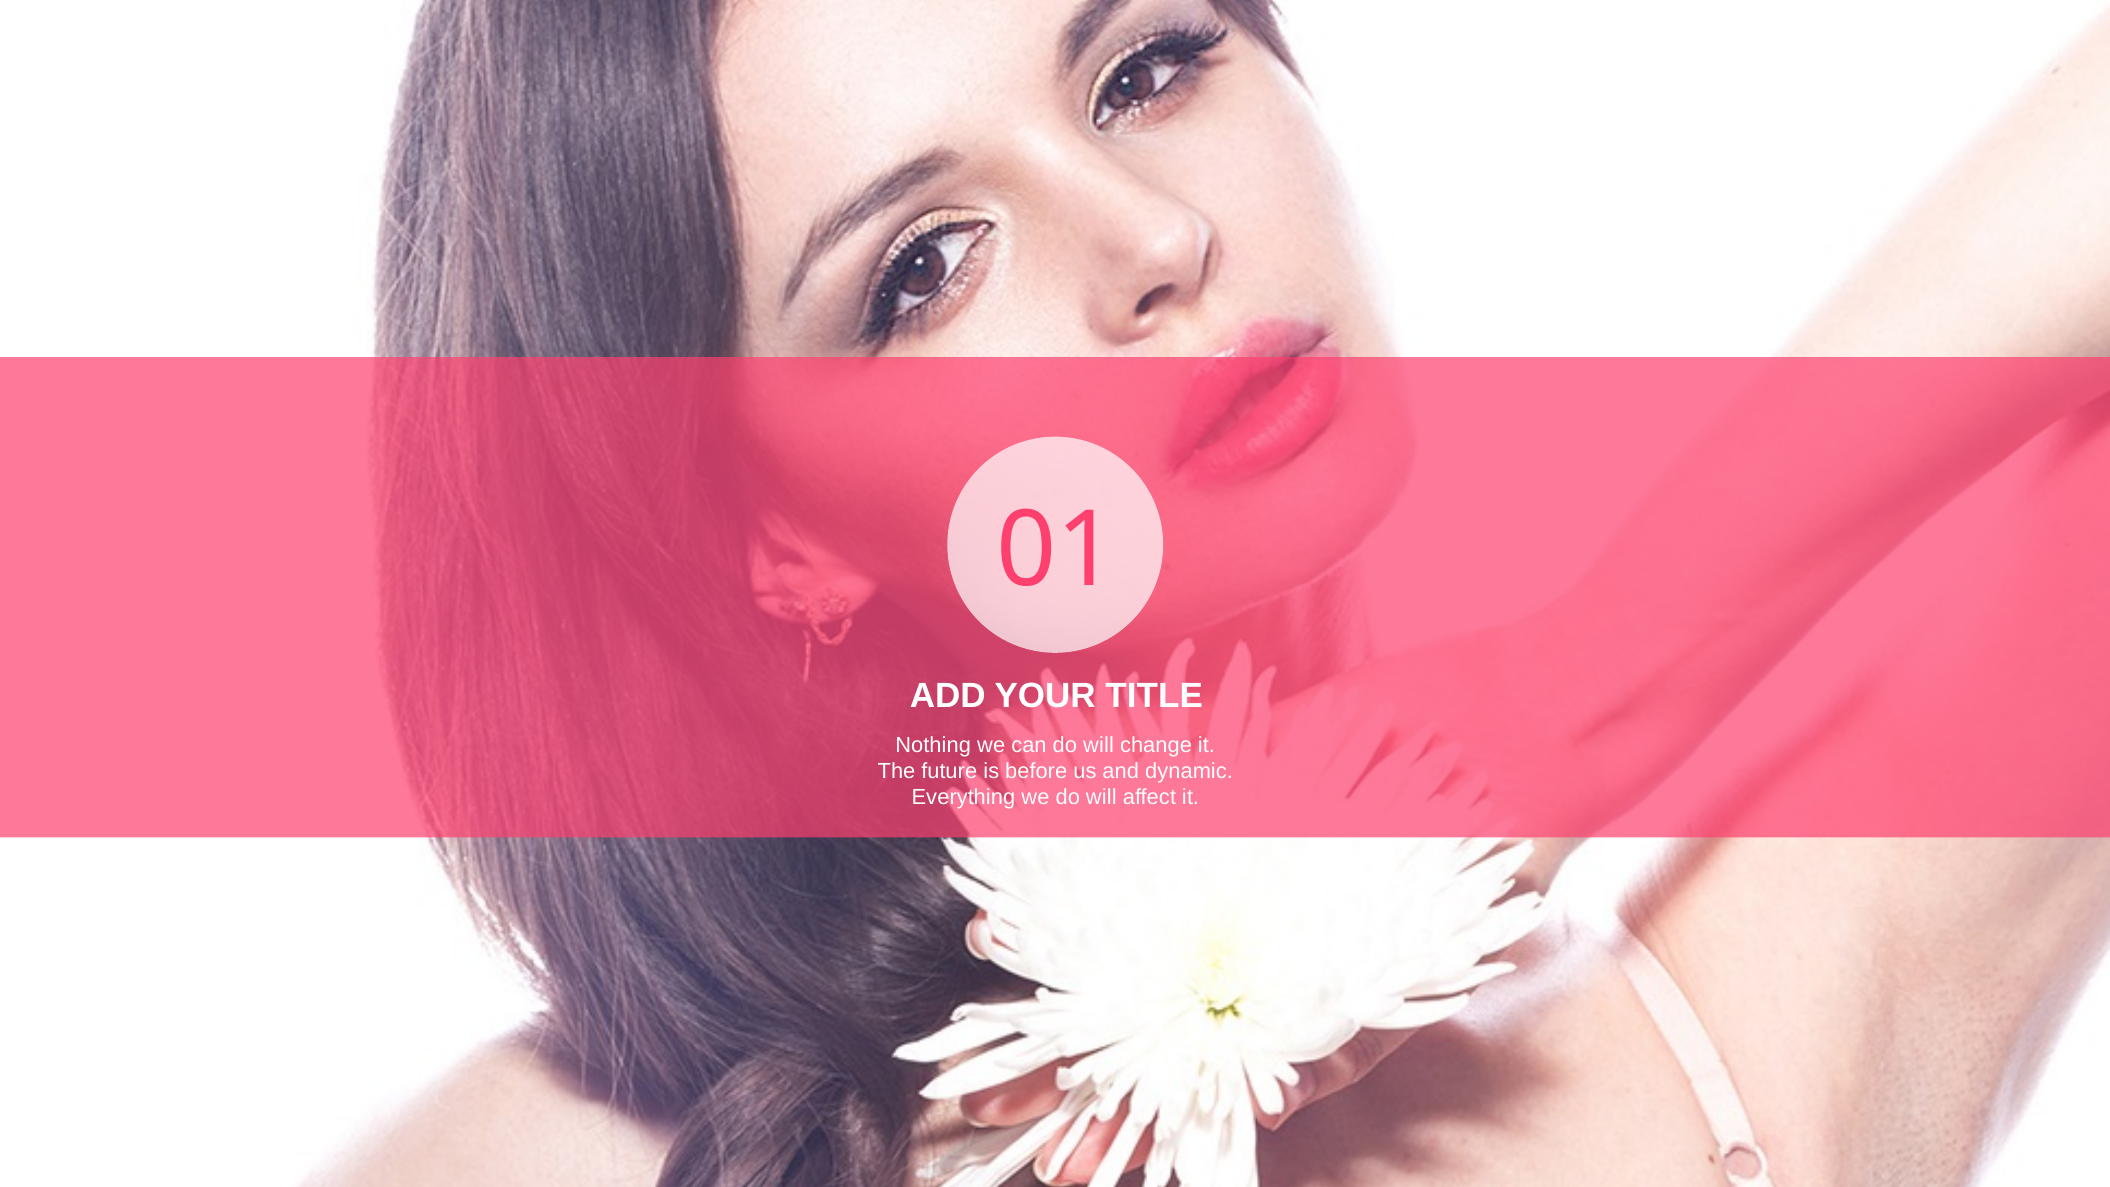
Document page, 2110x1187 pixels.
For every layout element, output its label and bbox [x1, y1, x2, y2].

text_box [0, 838, 2110, 1187]
text_box [860, 665, 1253, 818]
text_box [947, 436, 1164, 653]
text_box [0, 356, 2110, 838]
text_box [0, 0, 2110, 356]
